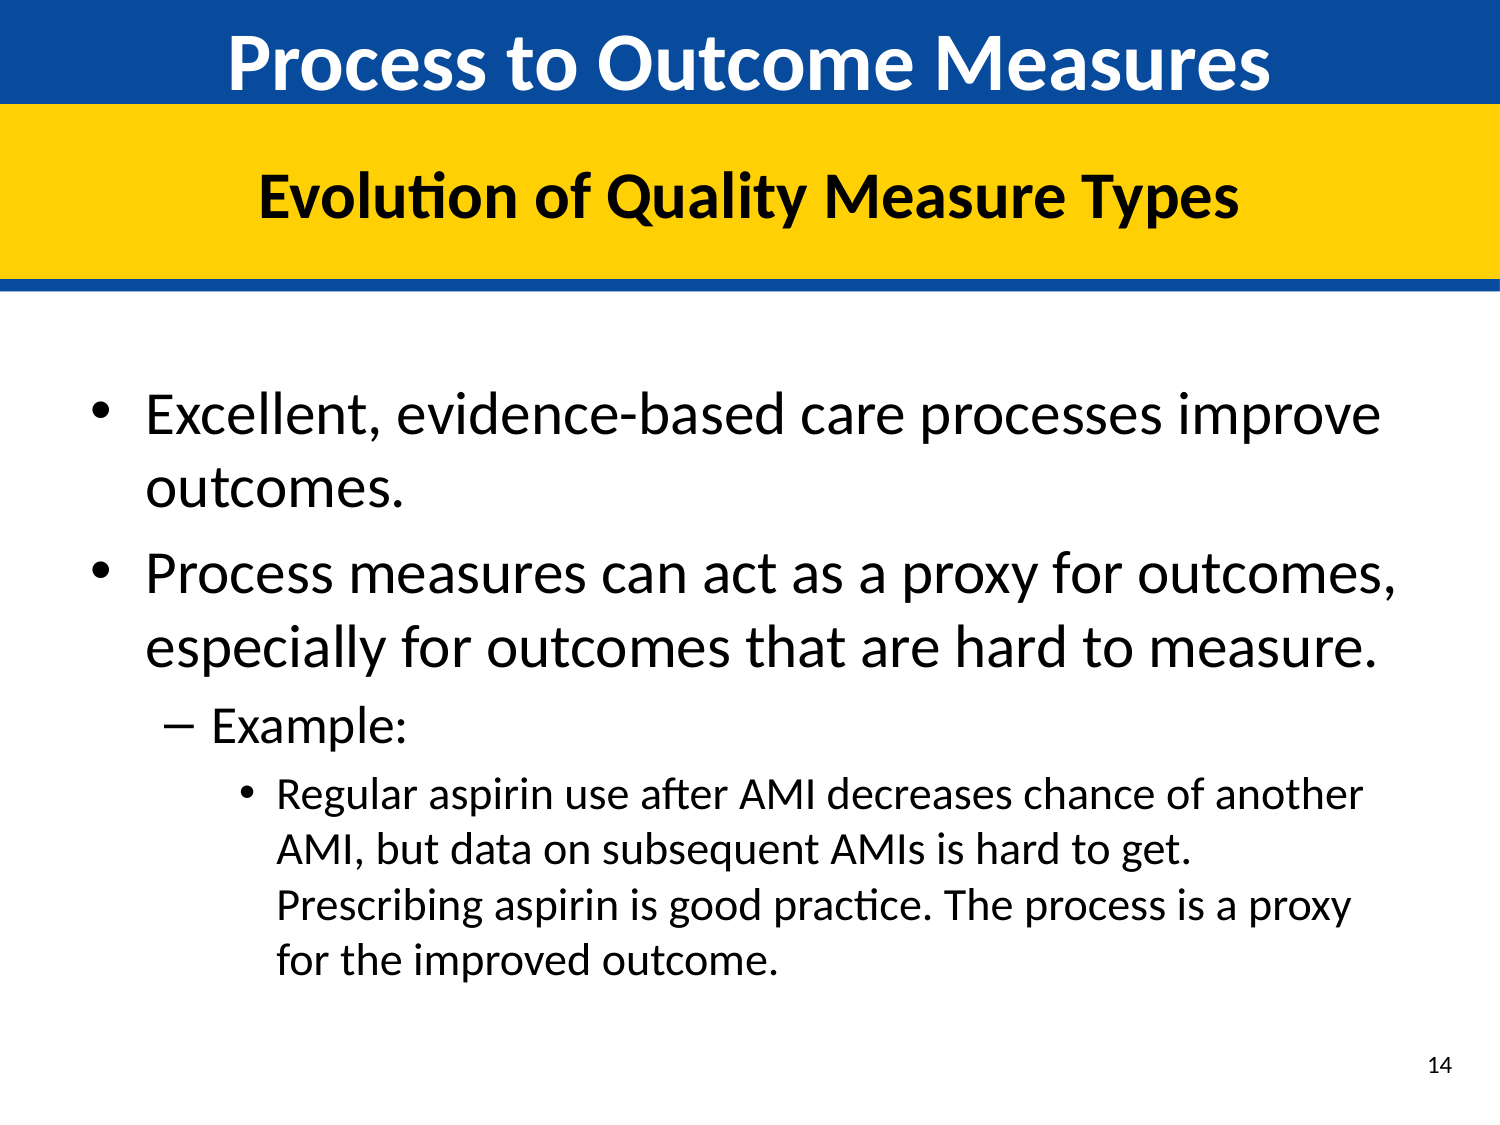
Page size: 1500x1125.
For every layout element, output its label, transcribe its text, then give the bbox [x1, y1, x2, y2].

title Process to Outcome Measures [0, 0, 1500, 104]
list Excellent, evidence-based care processes improve outcomes. Process measures can act as a proxy for outcomes, especially for outcomes that are hard to measure. Example: Regular aspirin use after AMI decreases chance of another AMI, but data on subsequent AMIs is hard to get. Prescribing aspirin is good practice. The process is a proxy for the improved outcome. [75, 365, 1425, 1071]
text_box Evolution of Quality Measure Types [0, 117, 1500, 279]
